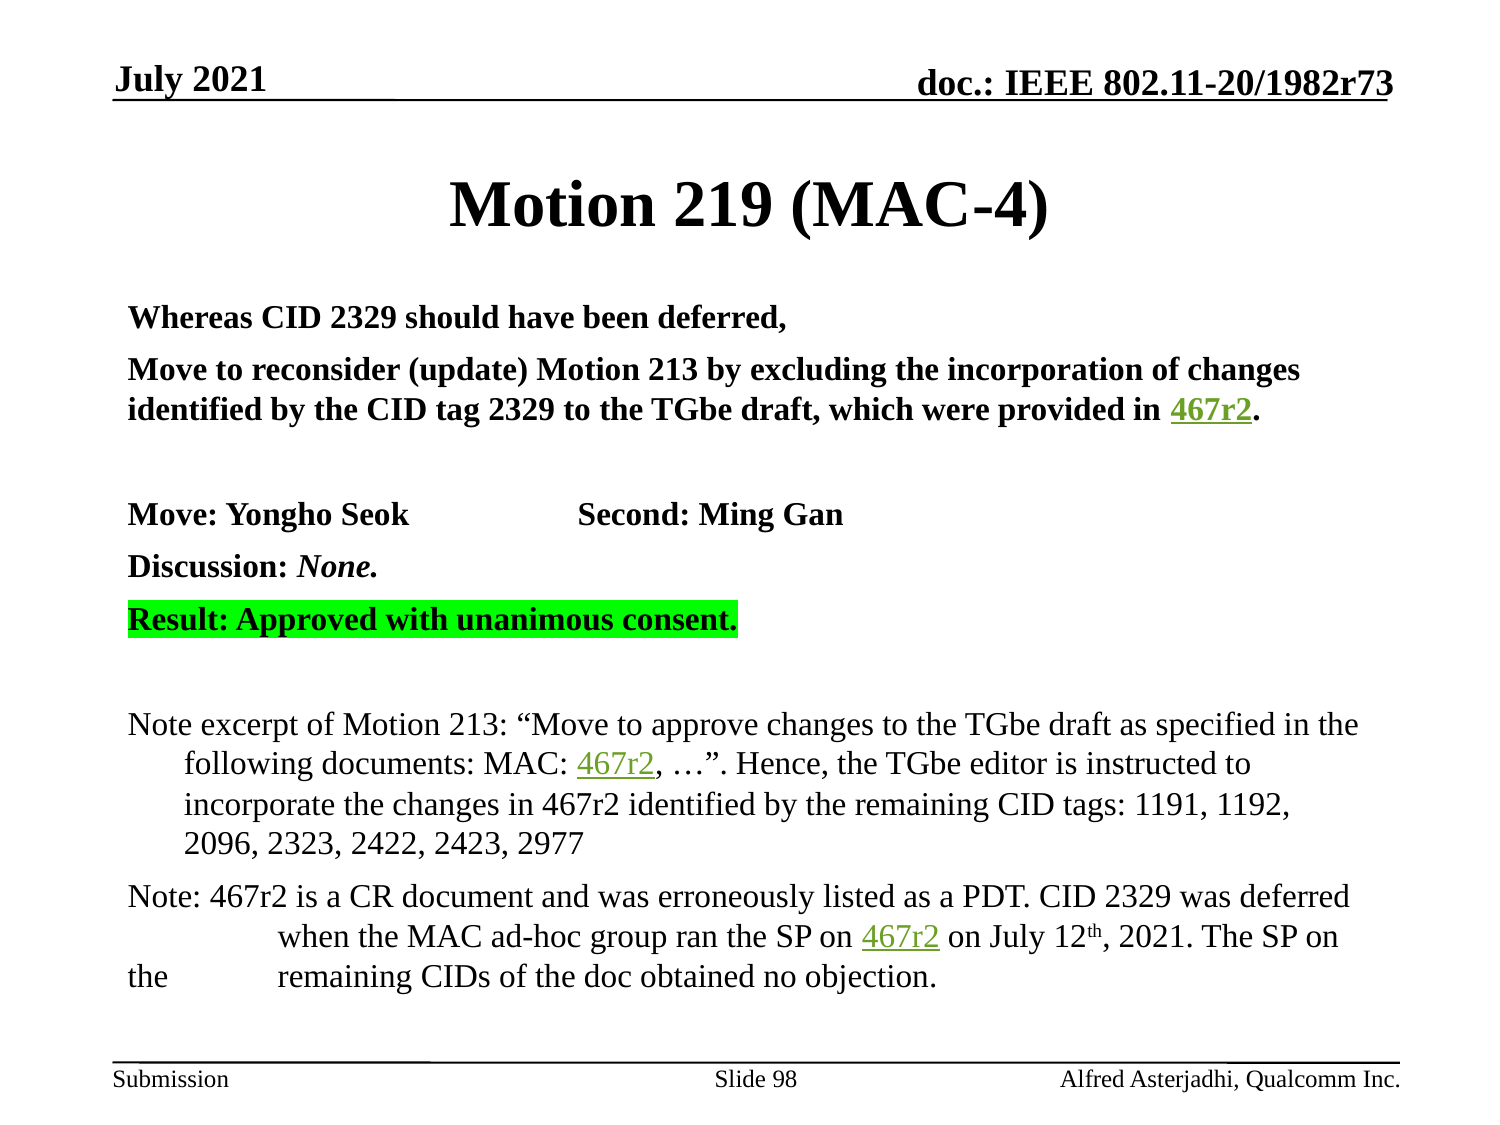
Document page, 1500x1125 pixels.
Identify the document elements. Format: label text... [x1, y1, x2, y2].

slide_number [114, 54, 423, 100]
slide_number Slide 98 [712, 1061, 800, 1123]
footer Alfred Asterjadhi, Qualcomm Inc. [878, 1061, 1402, 1093]
list Whereas CID 2329 should have been deferred, Move to reconsider (update) Motion 213 by excluding the incorporation of changes identified by the CID tag 2329 to the TGbe draft, which were provided in 467r2. Move: Yongho Seok Second: Ming Gan Discussion: None. Result: Approved with unanimous consent. Note excerpt of Motion 213: “Move to approve changes to the TGbe draft as specified in the following documents: MAC: 467r2, …”. Hence, the TGbe editor is instructed to incorporate the changes in 467r2 identified by the remaining CID tags: 1191, 1192, 2096, 2323, 2422, 2423, 2977 Note: 467r2 is a CR document and was erroneously listed as a PDT. CID 2329 was deferred when the MAC ad-hoc group ran the SP on 467r2 on July 12th, 2021. The SP on the remaining CIDs of the doc obtained no objection. [112, 286, 1388, 1063]
title Motion 219 (MAC-4) [112, 112, 1388, 286]
